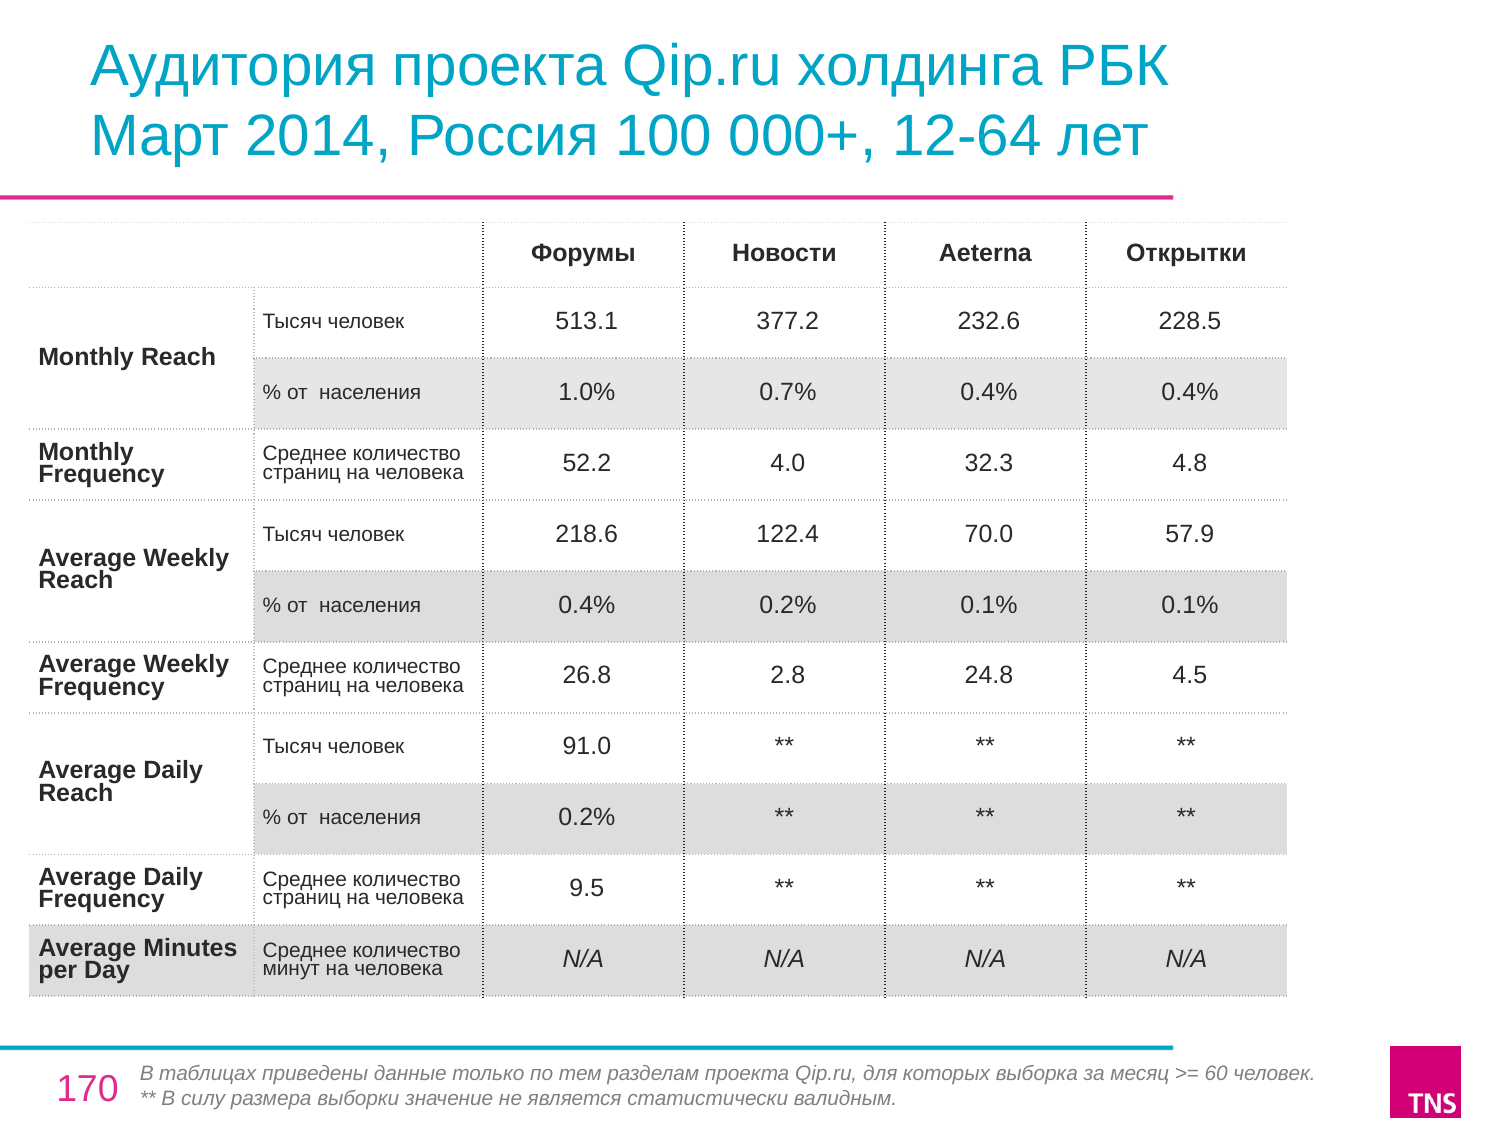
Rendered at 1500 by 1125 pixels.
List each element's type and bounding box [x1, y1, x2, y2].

table_header [29, 223, 1287, 287]
slide_number [40, 1055, 392, 1125]
picture [0, 0, 1500, 1125]
text_box [124, 1052, 1463, 1117]
title [74, 8, 1476, 187]
table_cell [29, 287, 1287, 996]
